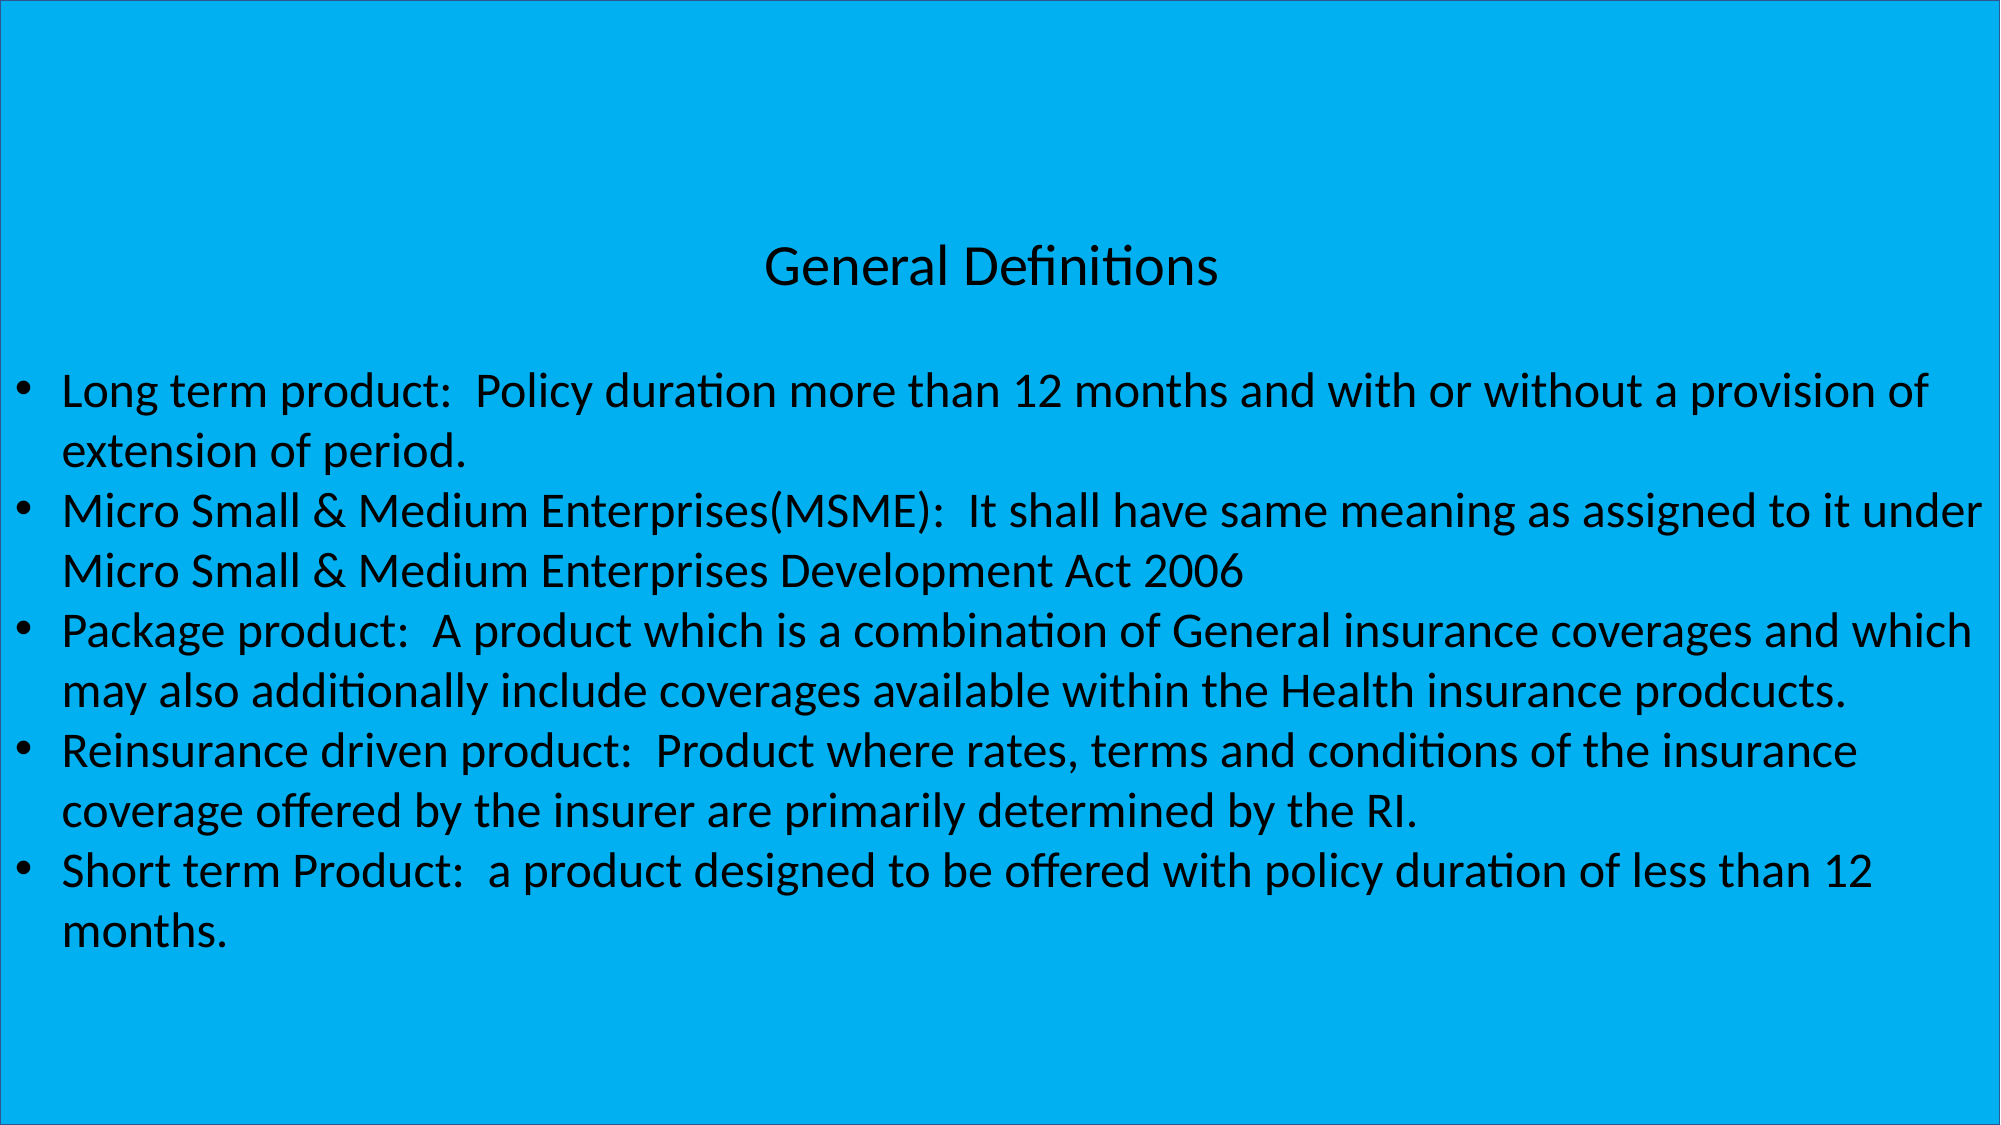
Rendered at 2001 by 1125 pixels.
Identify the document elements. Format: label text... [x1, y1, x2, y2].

text_box General Definitions Long term product: Policy duration more than 12 months and with or without a provision of extension of period. Micro Small & Medium Enterprises(MSME): It shall have same meaning as assigned to it under Micro Small & Medium Enterprises Development Act 2006 Package product: A product which is a combination of General insurance coverages and which may also additionally include coverages available within the Health insurance prodcucts. Reinsurance driven product: Product where rates, terms and conditions of the insurance coverage offered by the insurer are primarily determined by the RI. Short term Product: a product designed to be offered with policy duration of less than 12 months. [0, 0, 2000, 1125]
